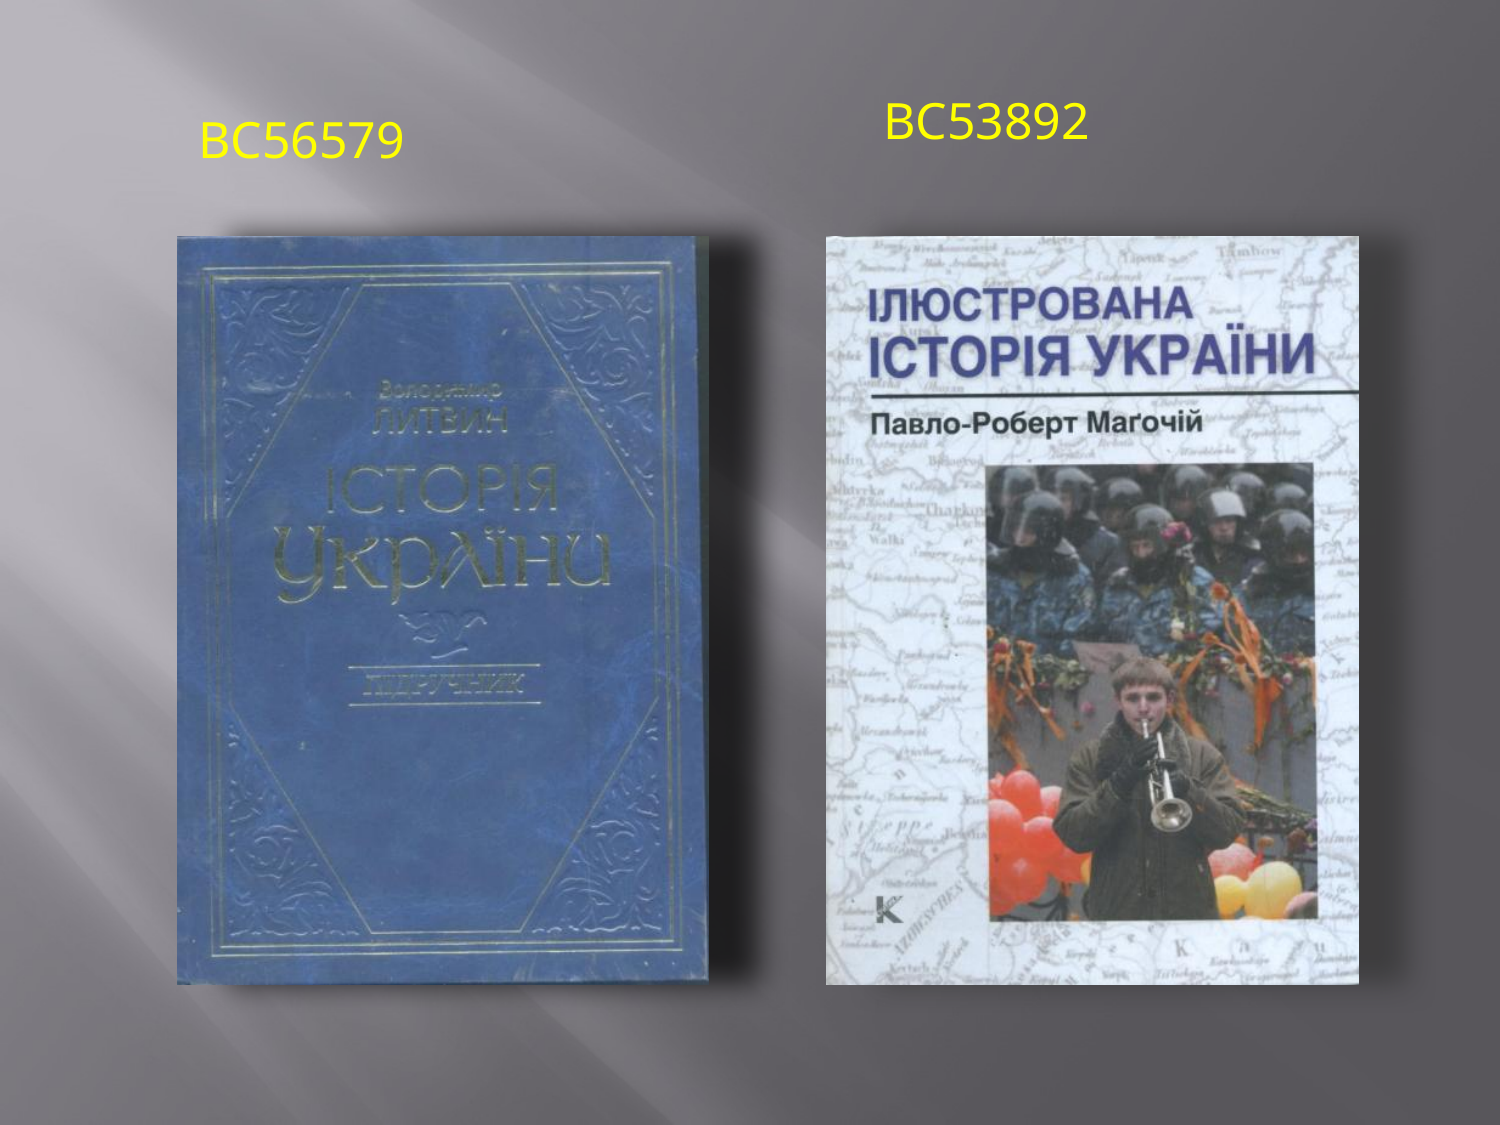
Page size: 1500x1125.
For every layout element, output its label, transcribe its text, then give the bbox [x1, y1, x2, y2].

list ВС56579 [183, 31, 738, 197]
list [826, 235, 1359, 986]
picture [0, 0, 1500, 1125]
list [176, 235, 709, 986]
list ВС53892 [868, 42, 1425, 197]
